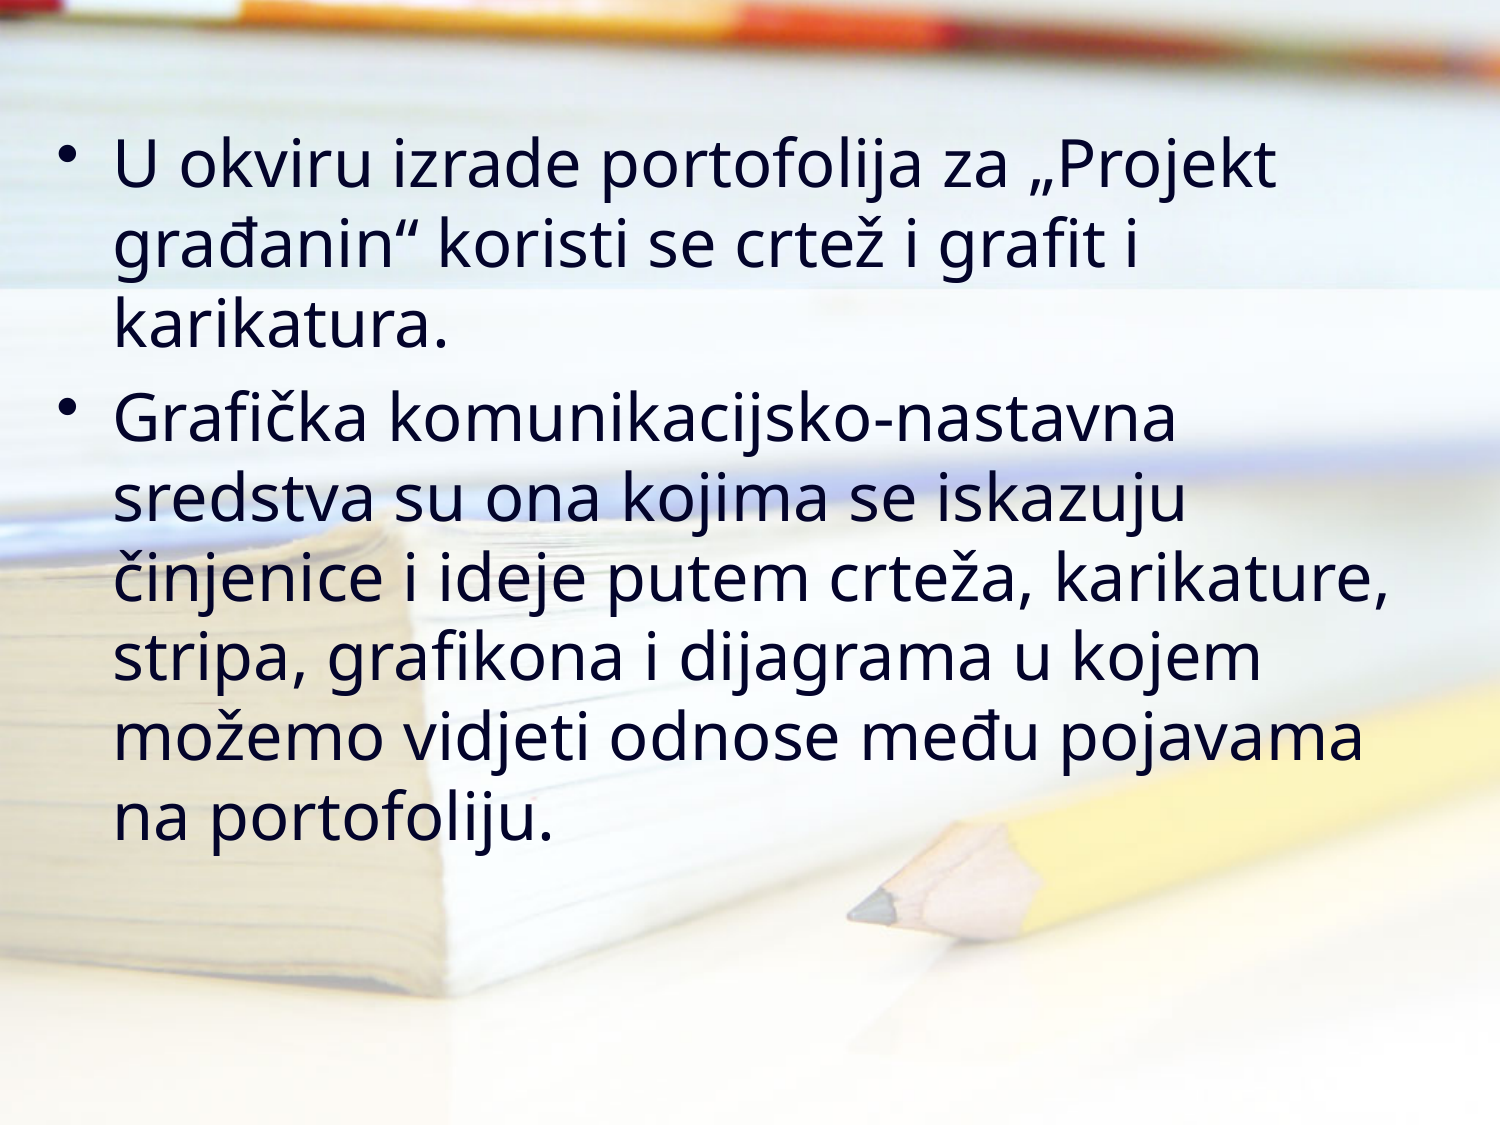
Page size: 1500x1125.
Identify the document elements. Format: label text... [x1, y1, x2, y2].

picture [0, 0, 1500, 1125]
list U okviru izrade portofolija za „Projekt građanin“ koristi se crtež i grafit i karikatura. Grafička komunikacijsko-nastavna sredstva su ona kojima se iskazuju činjenice i ideje putem crteža, karikature, stripa, grafikona i dijagrama u kojem možemo vidjeti odnose među pojavama na portofoliju. [41, 113, 1459, 1000]
